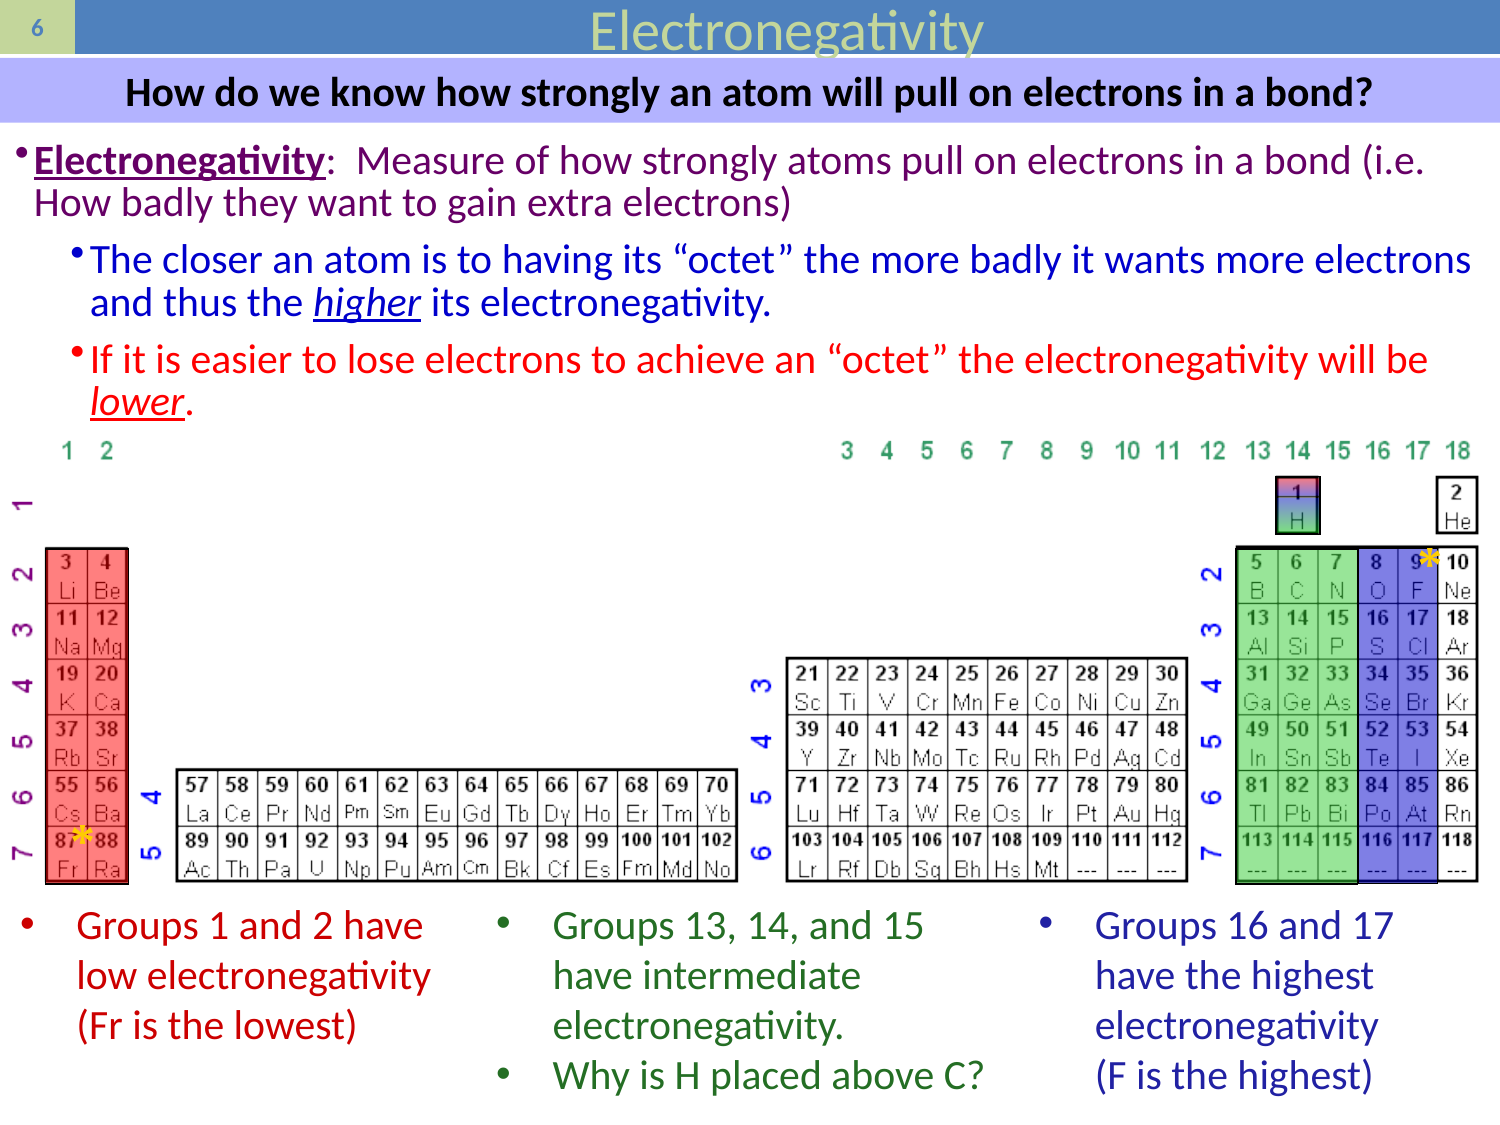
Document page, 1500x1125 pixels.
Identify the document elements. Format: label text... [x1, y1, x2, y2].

text_box Electronegativity: Measure of how strongly atoms pull on electrons in a bond (i.e. How badly they want to gain extra electrons) The closer an atom is to having its “octet” the more badly it wants more electrons and thus the higher its electronegativity. If it is easier to lose electrons to achieve an “octet” the electronegativity will be lower. [0, 132, 1500, 401]
title Electronegativity [75, 0, 1500, 54]
text_box How do we know how strongly an atom will pull on electrons in a bond? [0, 57, 1500, 123]
picture [0, 401, 1500, 912]
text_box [1275, 476, 1321, 535]
text_box Groups 13, 14, and 15 have intermediate electronegativity. Why is H placed above C? [481, 919, 1019, 1106]
text_box Groups 16 and 17 have the highest electronegativity (F is the highest) [1023, 919, 1495, 1106]
text_box Groups 1 and 2 have low electronegativity (Fr is the lowest) [5, 919, 477, 1056]
